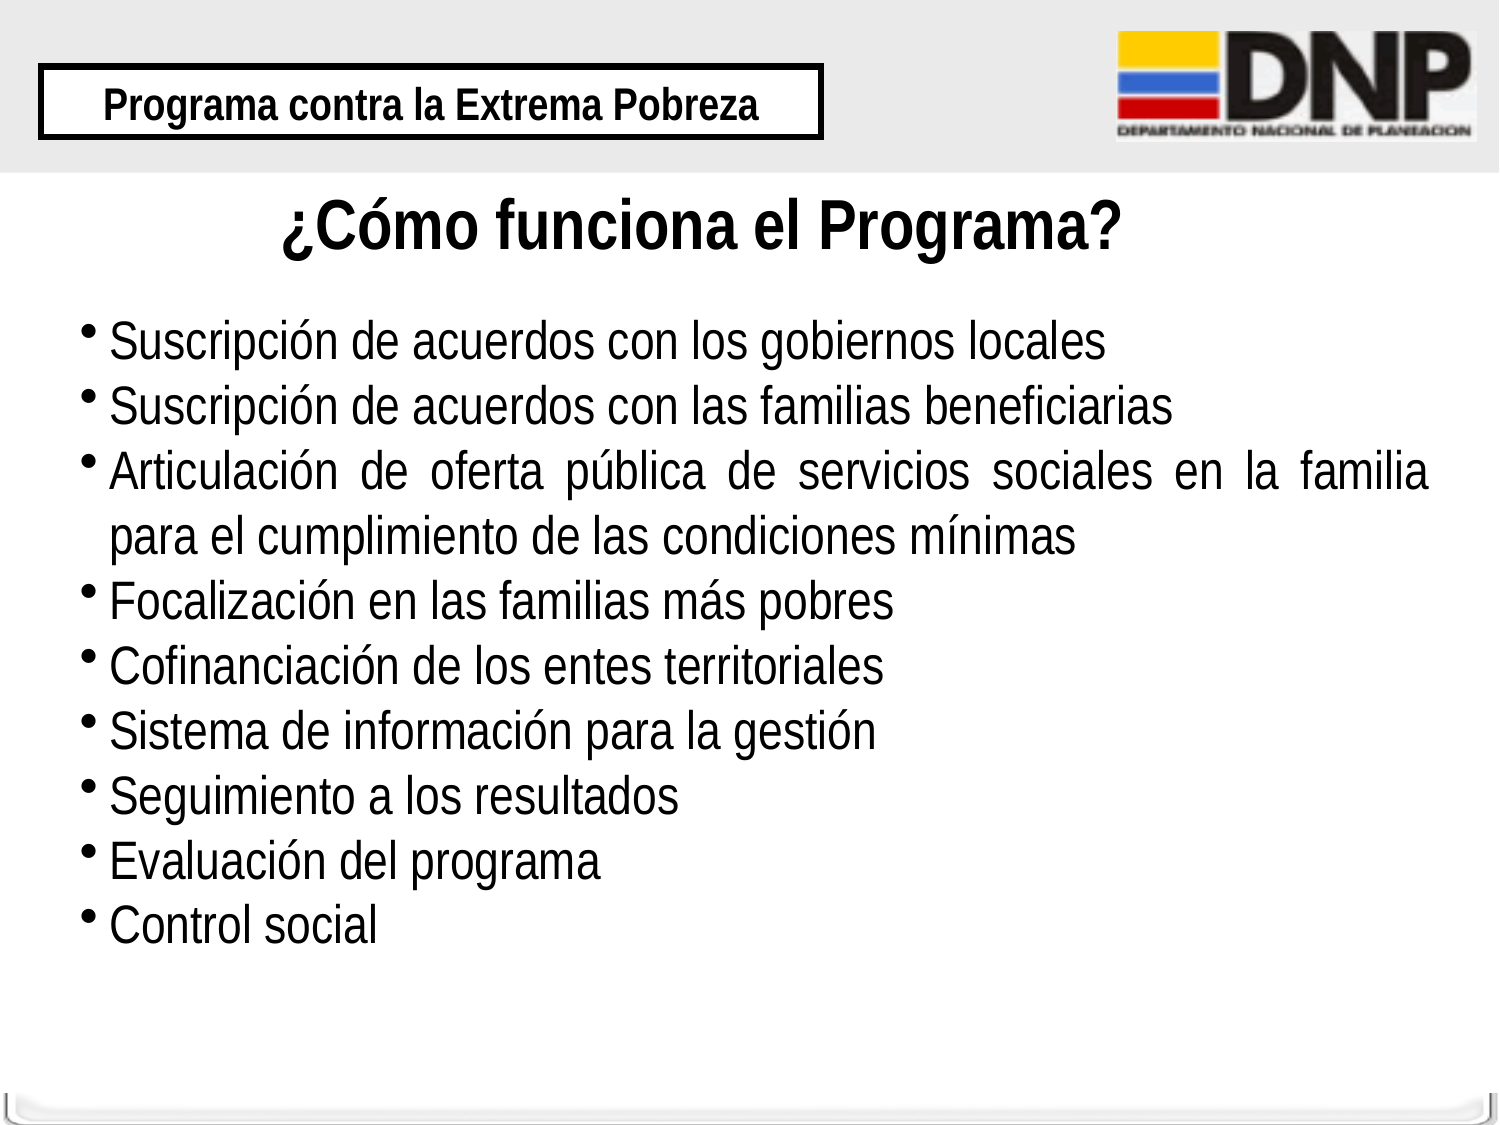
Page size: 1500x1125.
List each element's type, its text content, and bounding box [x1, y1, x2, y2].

picture [0, 1093, 1500, 1125]
text_box Suscripción de acuerdos con los gobiernos locales Suscripción de acuerdos con las familias beneficiarias Articulación de oferta pública de servicios sociales en la familia para el cumplimiento de las condiciones mínimas Focalización en las familias más pobres Cofinanciación de los entes territoriales Sistema de información para la gestión Seguimiento a los resultados Evaluación del programa Control social [64, 297, 1447, 963]
picture [1116, 31, 1477, 142]
text_box Programa contra la Extrema Pobreza [41, 66, 821, 138]
text_box ¿Cómo funciona el Programa? [112, 163, 1294, 279]
